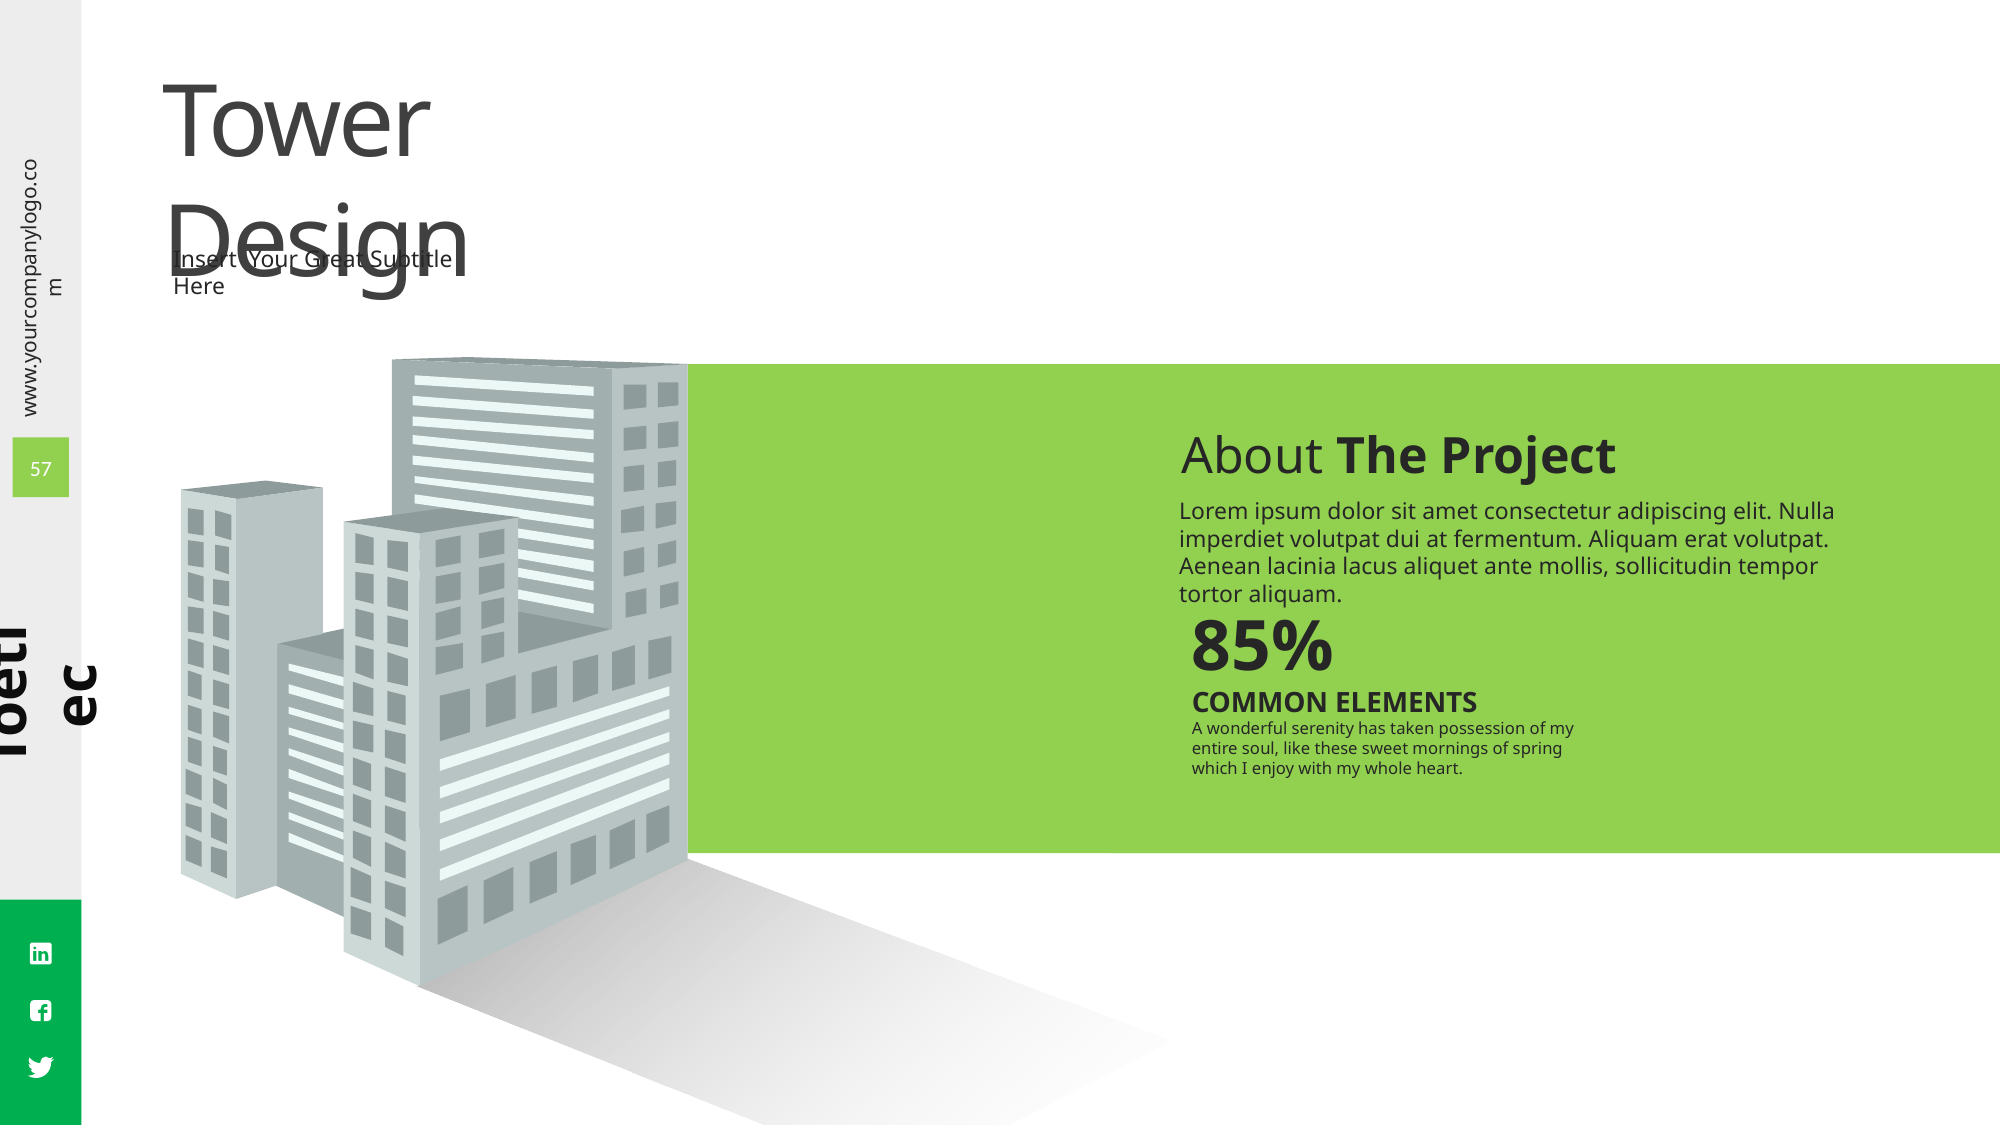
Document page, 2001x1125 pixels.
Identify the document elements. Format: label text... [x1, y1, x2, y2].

text_box 85% COMMON ELEMENTS A wonderful serenity has taken possession of my entire soul, like these sweet mornings of spring which I enjoy with my whole heart. [1172, 580, 1597, 788]
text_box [180, 357, 1172, 1125]
text_box About The Project [1172, 405, 1943, 501]
slide_number 57 [12, 437, 69, 498]
text_box Lorem ipsum dolor sit amet consectetur adipiscing elit. Nulla imperdiet volutpat dui at fermentum. Aliquam erat volutpat. Aenean lacinia lacus aliquet ante mollis, sollicitudin tempor tortor aliquam. [1172, 489, 1887, 614]
text_box Tower Design [147, 116, 677, 236]
text_box Insert Your Great Subtitle Here [158, 237, 512, 307]
text_box [1172, 363, 2000, 854]
